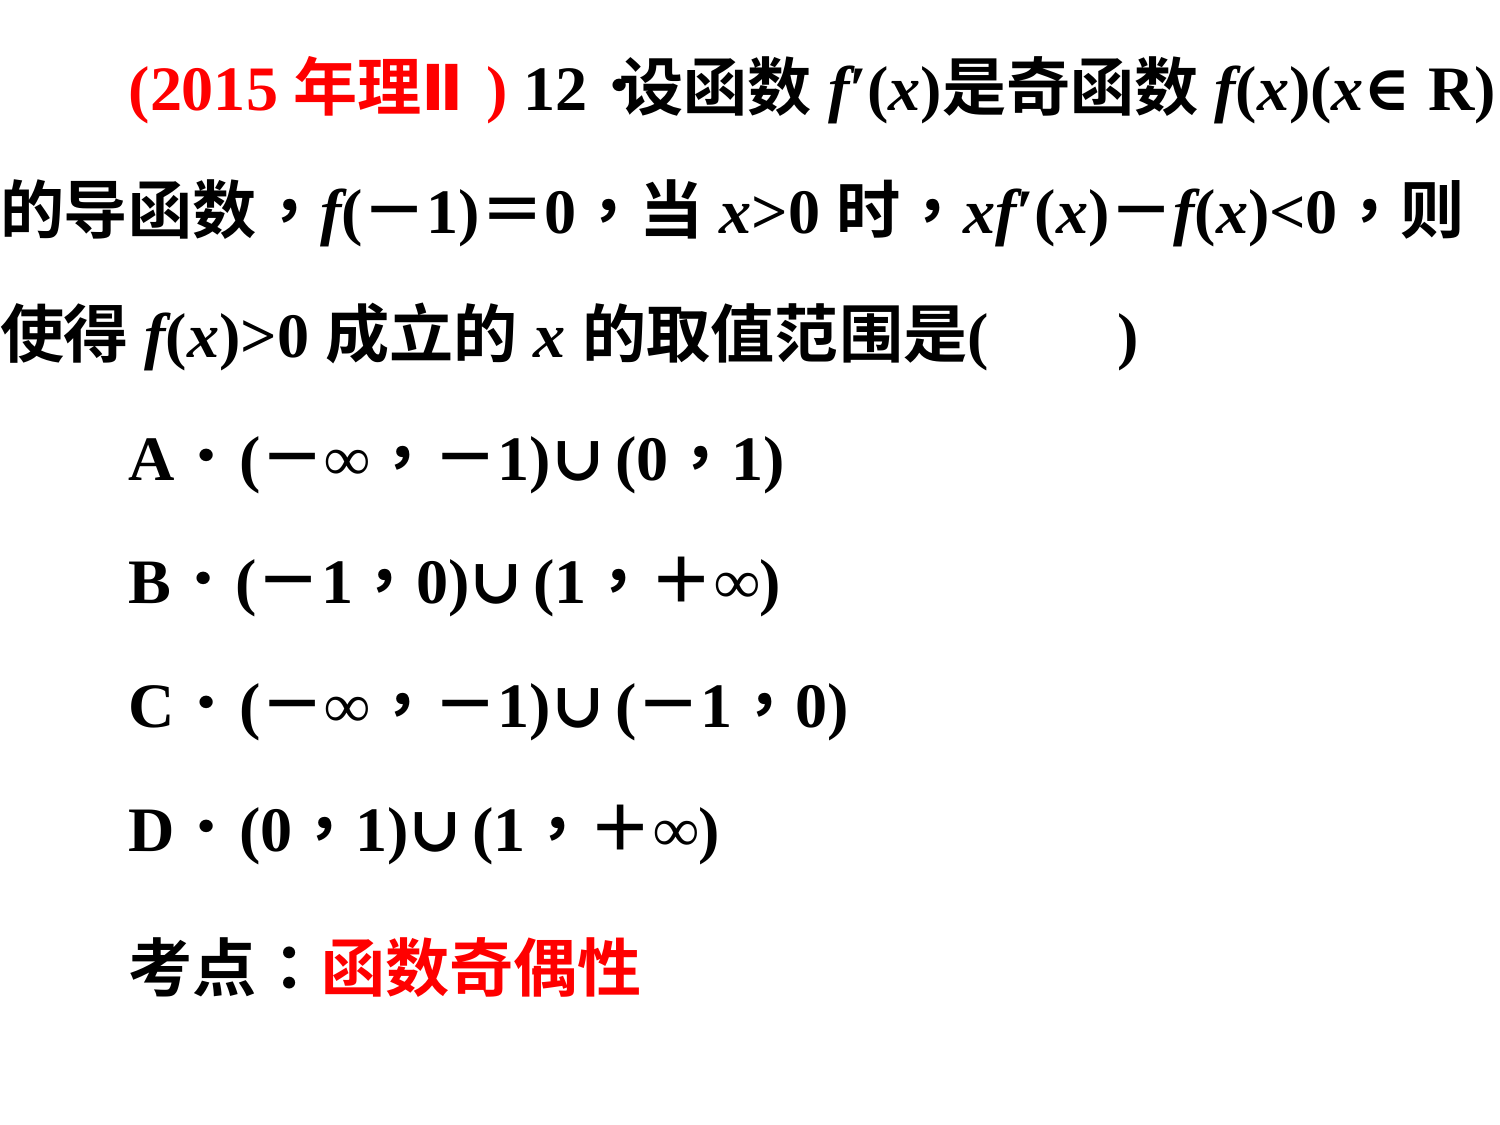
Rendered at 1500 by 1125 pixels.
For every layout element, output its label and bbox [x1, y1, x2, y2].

text_box [0, 46, 1500, 1079]
